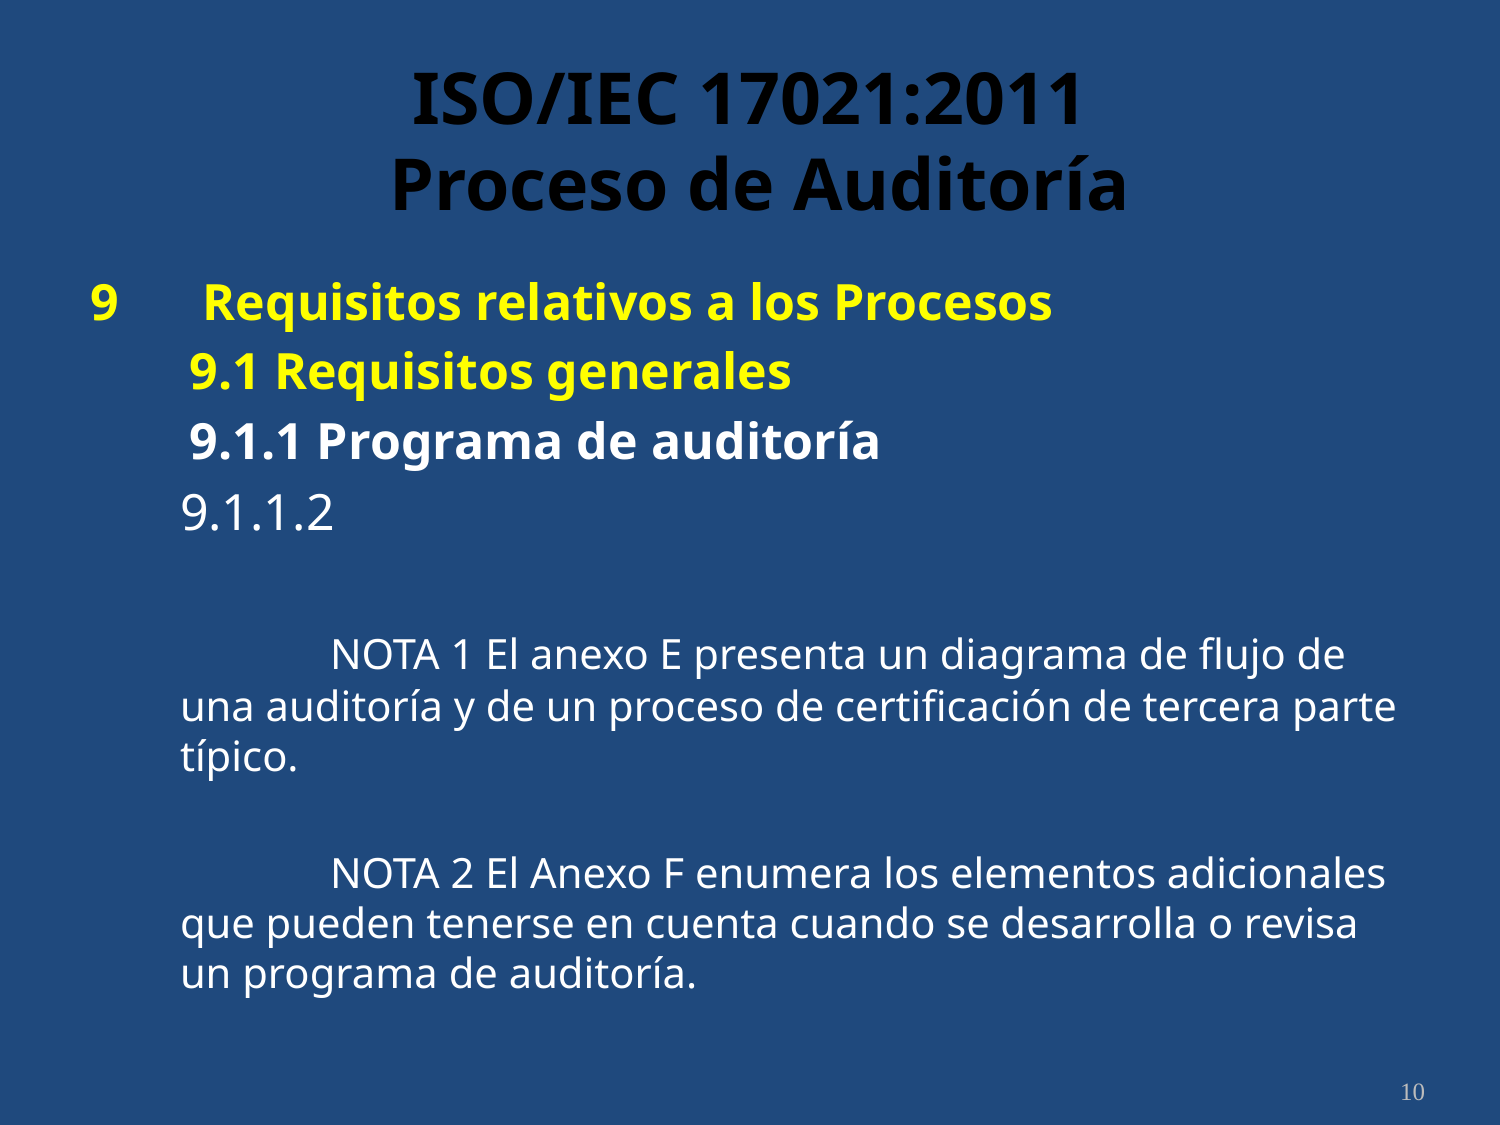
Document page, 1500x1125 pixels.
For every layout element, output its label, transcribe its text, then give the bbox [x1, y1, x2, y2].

list 9 Requisitos relativos a los Procesos 9.1 Requisitos generales 9.1.1 Programa de auditoría 9.1.1.2 NOTA 1 El anexo E presenta un diagrama de flujo de una auditoría y de un proceso de certificación de tercera parte típico. NOTA 2 El Anexo F enumera los elementos adicionales que pueden tenerse en cuenta cuando se desarrolla o revisa un programa de auditoría. [74, 262, 1426, 1036]
slide_number 10 [1299, 1052, 1425, 1113]
title ISO/IEC 17021:2011 Proceso de Auditoría [75, 45, 1425, 233]
